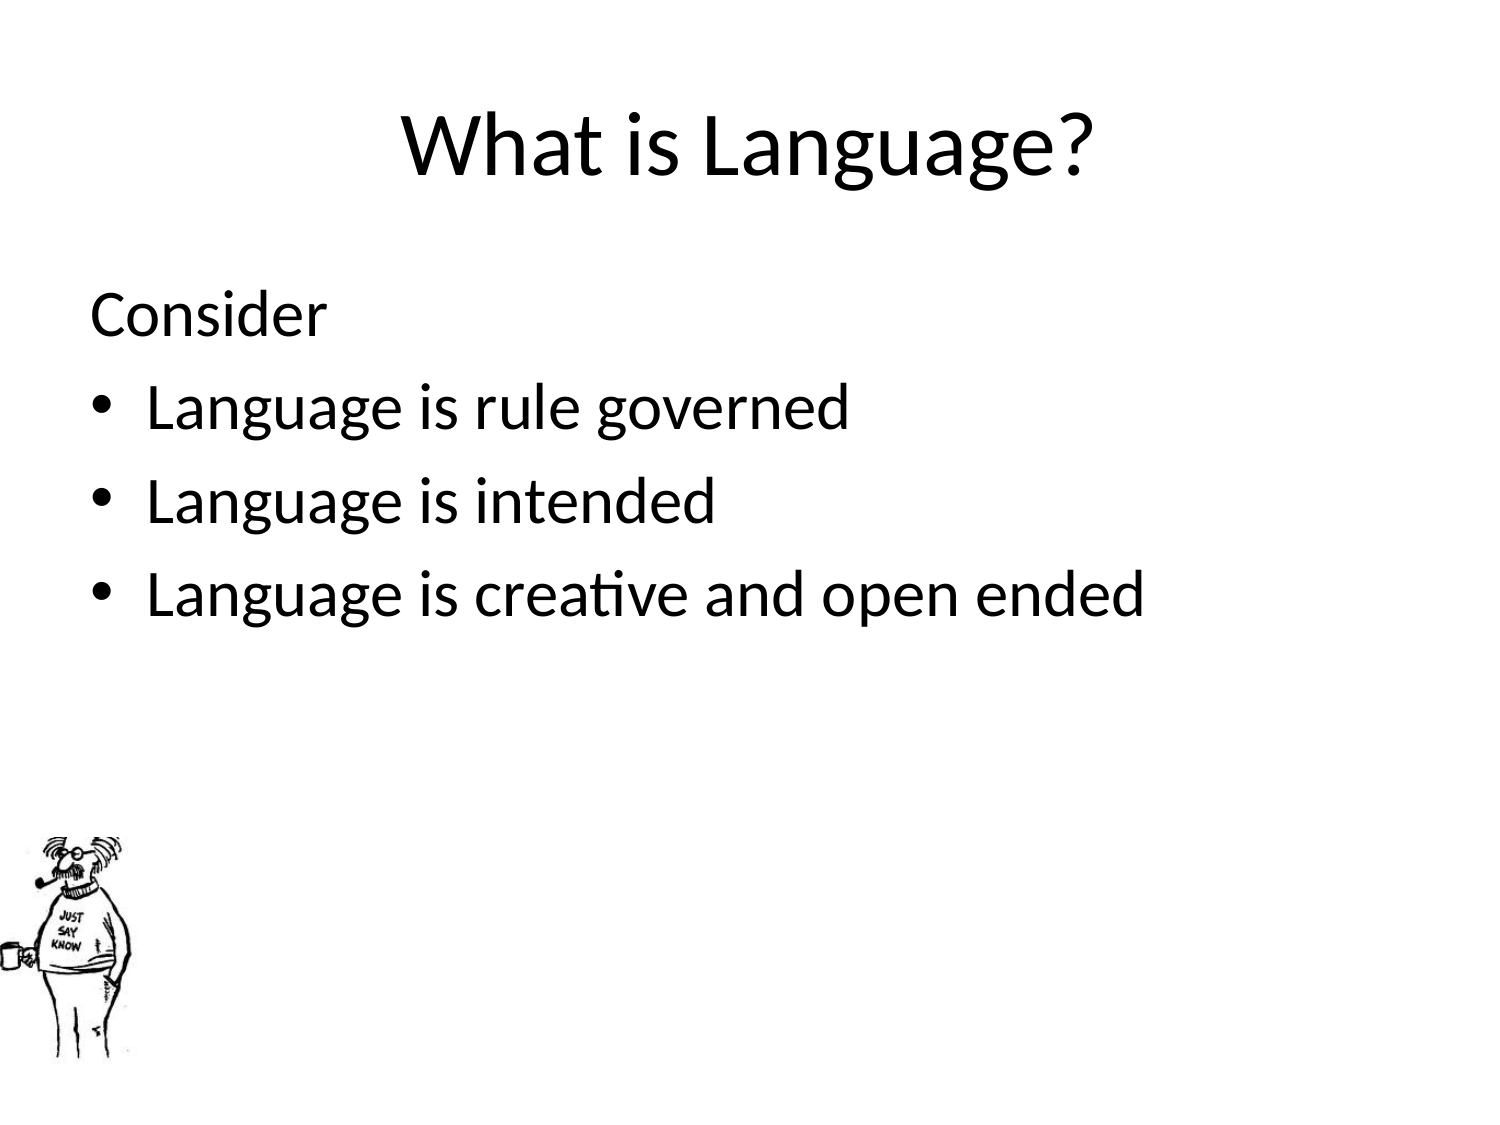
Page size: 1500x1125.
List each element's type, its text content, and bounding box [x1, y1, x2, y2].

list Consider Language is rule governed Language is intended Language is creative and open ended [75, 262, 1425, 1005]
title What is Language? [75, 45, 1425, 233]
picture [0, 837, 171, 1125]
